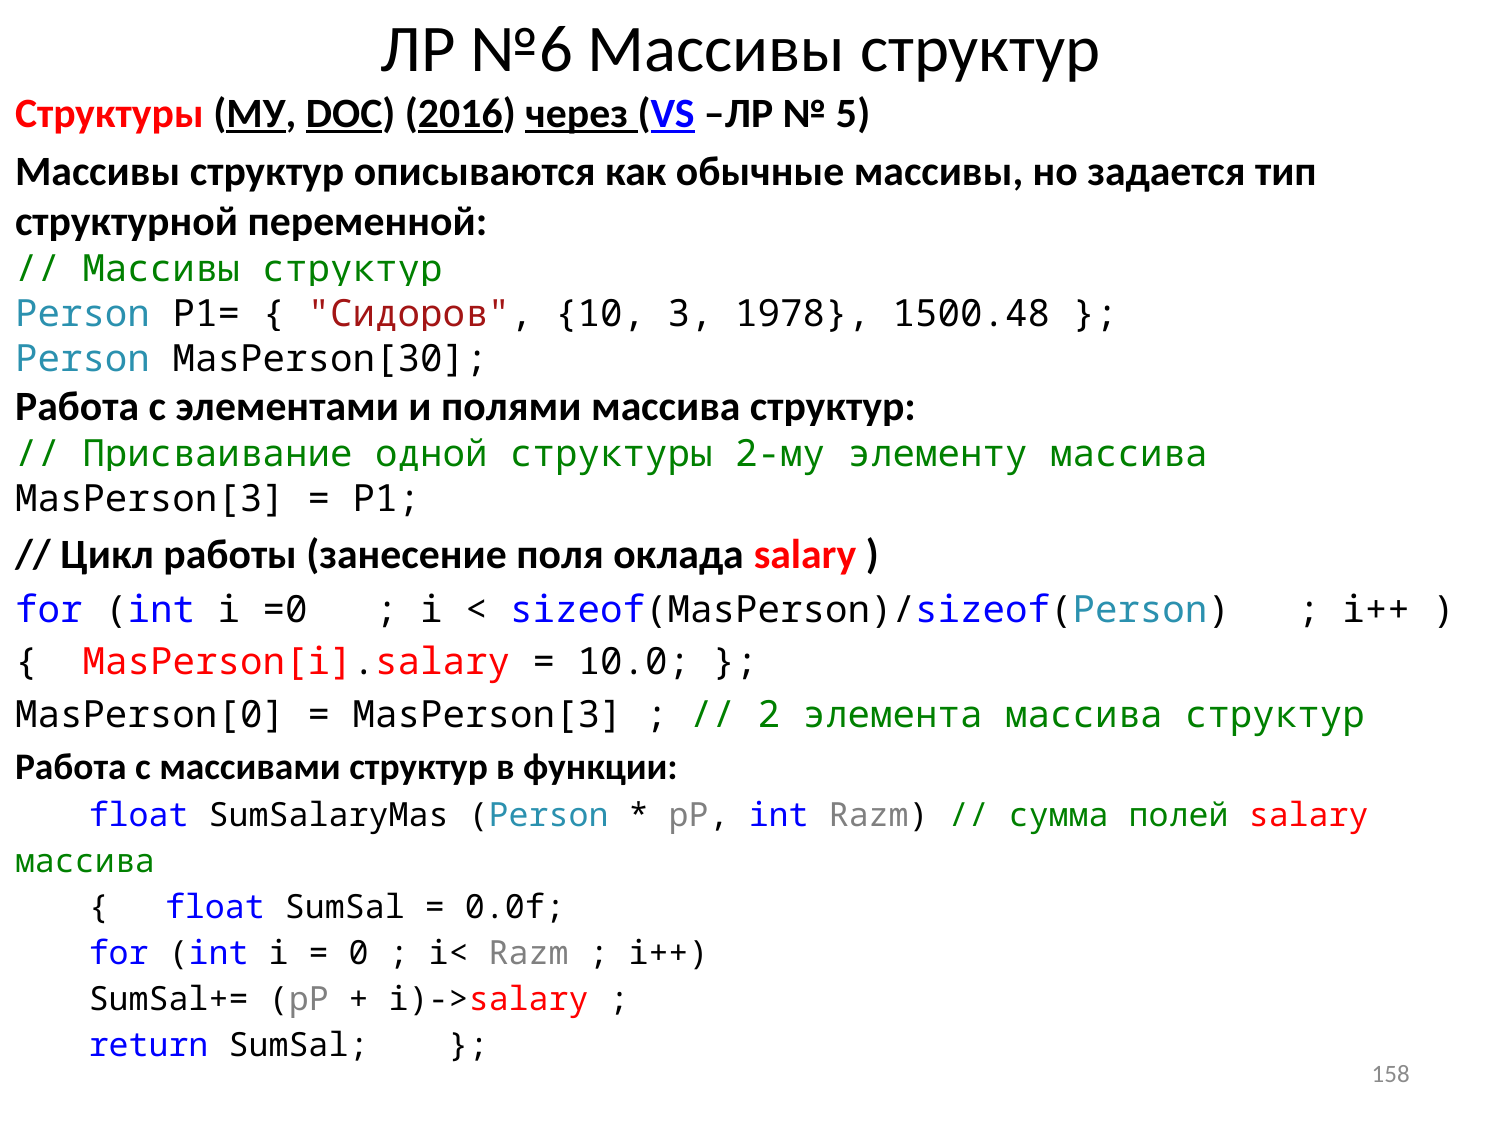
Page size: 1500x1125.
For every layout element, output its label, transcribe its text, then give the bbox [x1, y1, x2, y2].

text_box Структуры (МУ, DOC) (2016) через (VS –ЛР № 5) Массивы структур описываются как обычные массивы, но задается тип структурной переменной: // Массивы структур Person P1= { "Сидоров", {10, 3, 1978}, 1500.48 }; Person MasPerson[30]; Работа с элементами и полями массива структур: // Присваивание одной структуры 2-му элементу массива MasPerson[3] = P1; // Цикл работы (занесение поля оклада salary ) for (int i =0 ; i < sizeof(MasPerson)/sizeof(Person) ; i++ ) { MasPerson[i].salary = 10.0; }; MasPerson[0] = MasPerson[3] ; // 2 элемента массива структур Работа с массивами структур в функции: float SumSalaryMas (Person * pP, int Razm) // сумма полей salary массива { float SumSal = 0.0f; for (int i = 0 ; i< Razm ; i++) SumSal+= (pP + i)->salary ; return SumSal; }; [0, 78, 1500, 1047]
title ЛР №6 Массивы структур [274, 0, 1208, 78]
slide_number 158 [1074, 1042, 1425, 1103]
